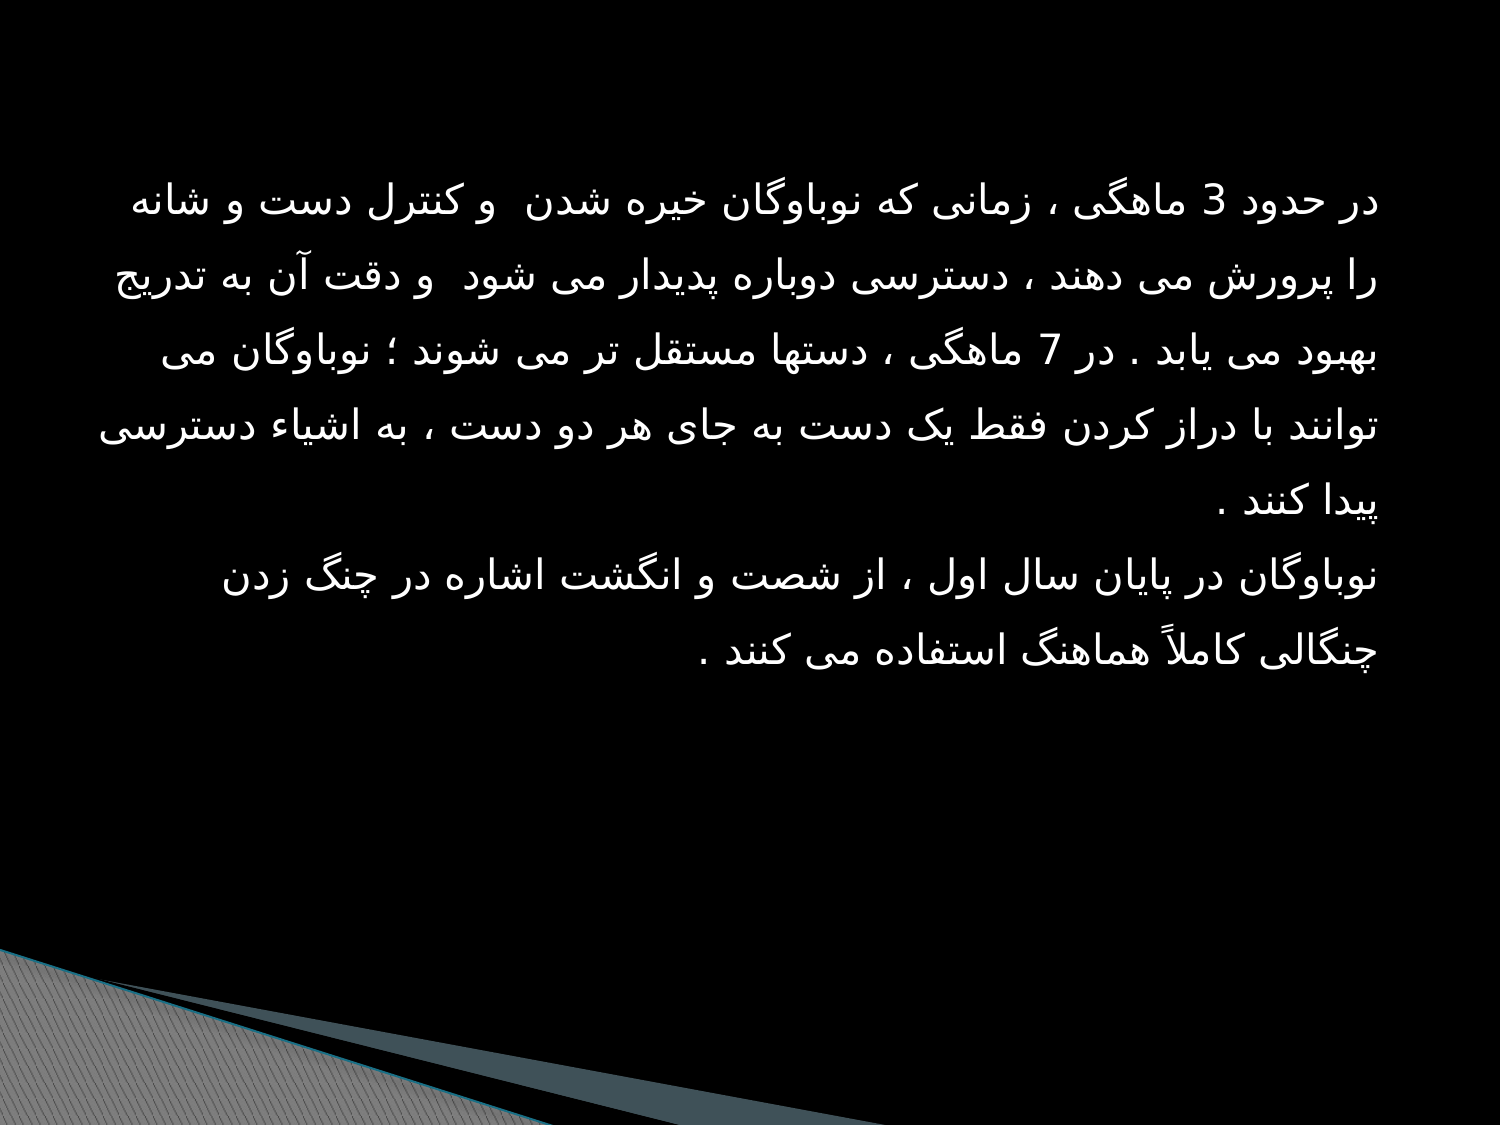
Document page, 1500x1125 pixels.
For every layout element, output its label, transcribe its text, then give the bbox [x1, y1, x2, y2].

text_box در حدود 3 ماهگی ، زمانی که نوباوگان خیره شدن و کنترل دست و شانه را پرورش می دهند ، دسترسی دوباره پدیدار می شود و دقت آن به تدریج بهبود می یابد . در 7 ماهگی ، دستها مستقل تر می شوند ؛ نوباوگان می توانند با دراز کردن فقط یک دست به جای هر دو دست ، به اشیاء دسترسی پیدا کنند . نوباوگان در پایان سال اول ، از شصت و انگشت اشاره در چنگ زدن چنگالی کاملاً هماهنگ استفاده می کنند . [82, 140, 1395, 681]
picture [0, 952, 543, 1125]
